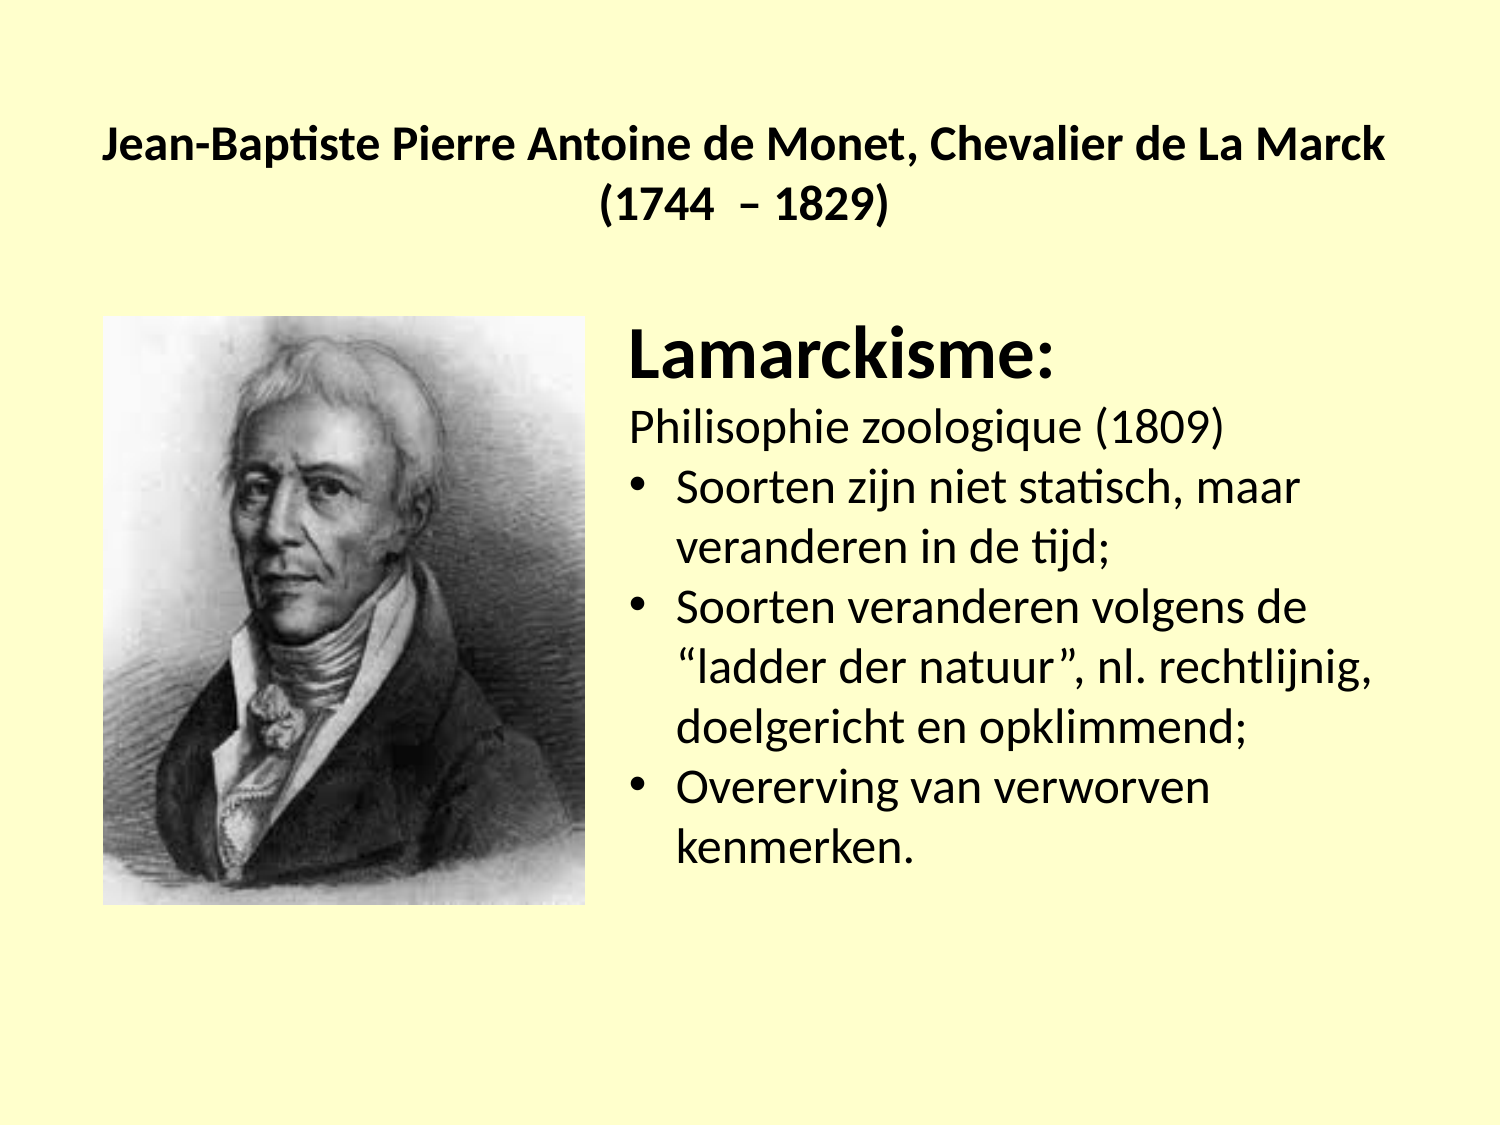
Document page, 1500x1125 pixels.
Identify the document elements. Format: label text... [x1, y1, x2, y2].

text_box Lamarckisme: Philisophie zoologique (1809) Soorten zijn niet statisch, maar veranderen in de tijd; Soorten veranderen volgens de “ladder der natuur”, nl. rechtlijnig, doelgericht en opklimmend; Overerving van verworven kenmerken. [614, 296, 1406, 881]
text_box Jean-Baptiste Pierre Antoine de Monet, Chevalier de La Marck (1744 – 1829) [64, 103, 1424, 239]
picture [103, 316, 585, 905]
